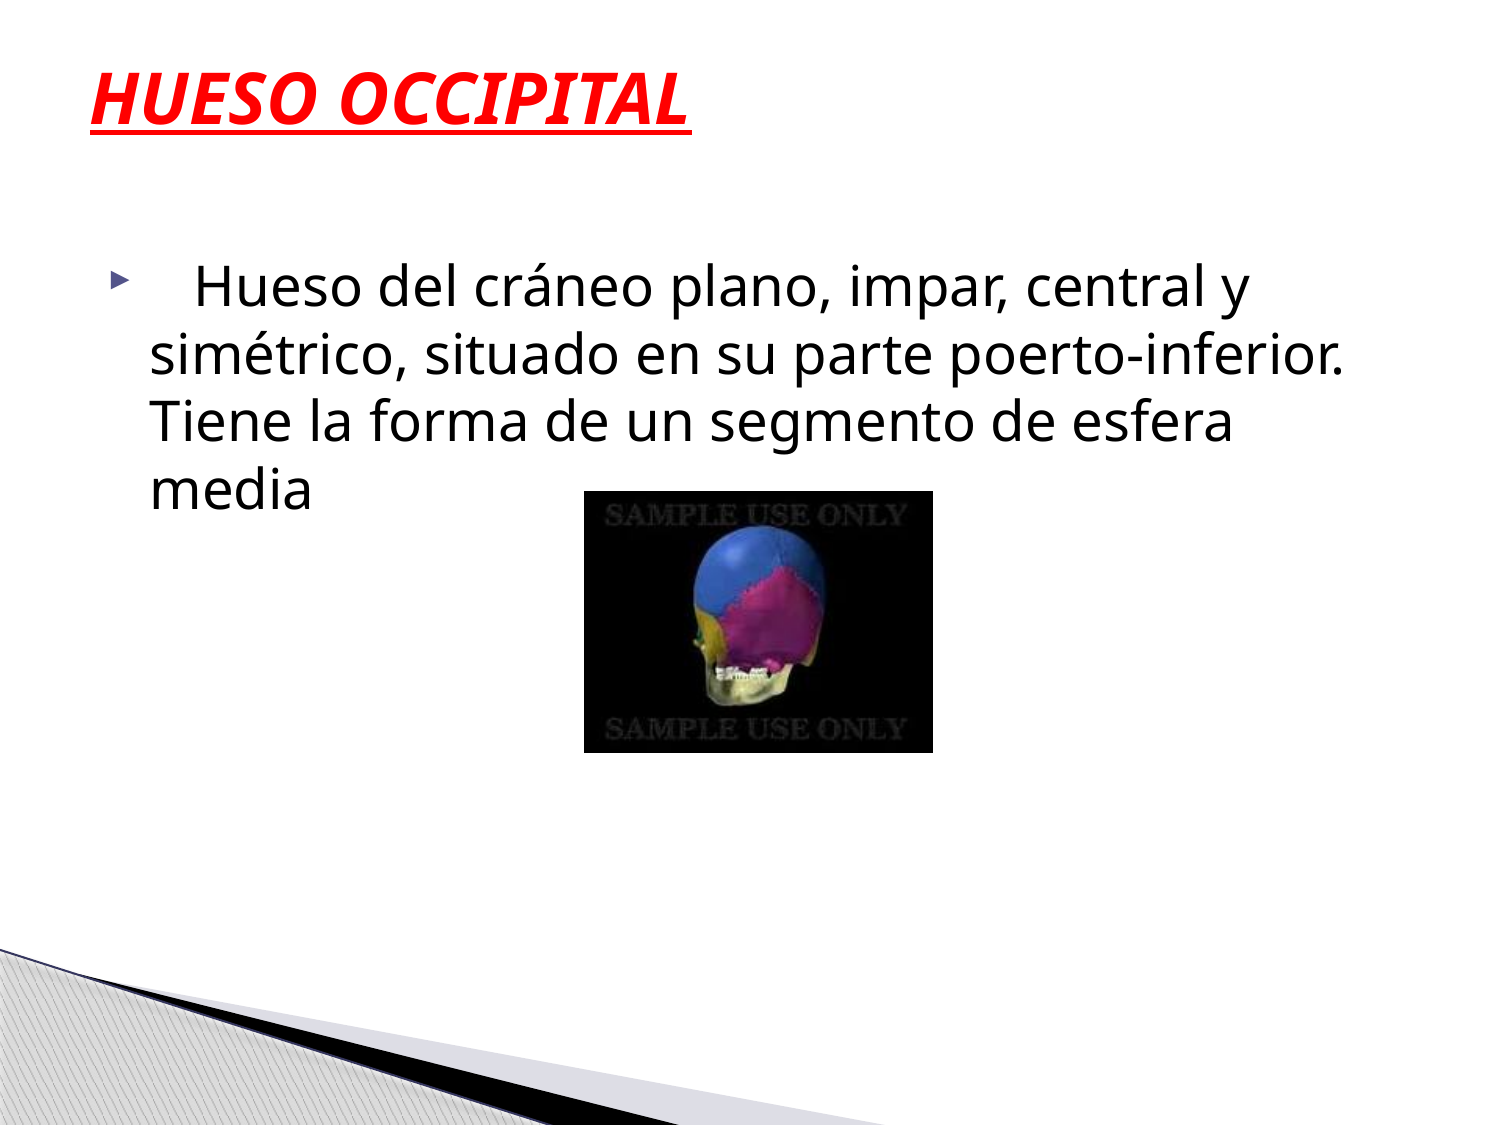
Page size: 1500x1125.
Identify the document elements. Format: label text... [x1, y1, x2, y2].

list Hueso del cráneo plano, impar, central y simétrico, situado en su parte poerto-inferior. Tiene la forma de un segmento de esfera media [75, 243, 1425, 986]
title HUESO OCCIPITAL [75, 45, 1425, 233]
picture [584, 491, 934, 753]
